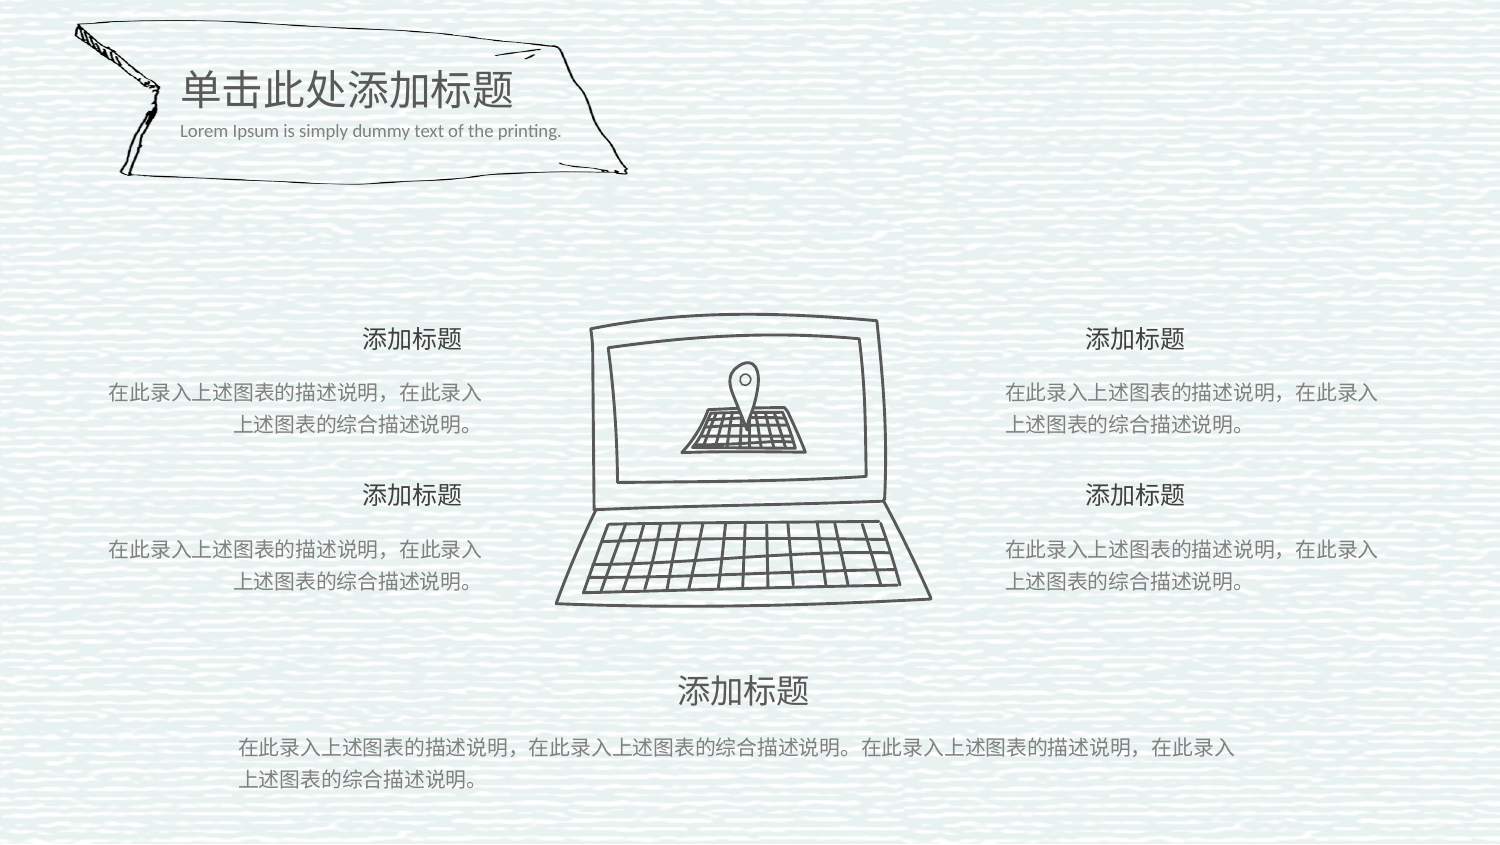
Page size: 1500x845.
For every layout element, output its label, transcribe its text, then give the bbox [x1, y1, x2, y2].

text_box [555, 606, 932, 610]
picture [49, 0, 651, 254]
text_box 添加标题 [559, 664, 928, 716]
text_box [88, 315, 1399, 598]
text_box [555, 309, 932, 314]
text_box 在此录入上述图表的描述说明，在此录入上述图表的综合描述说明。在此录入上述图表的描述说明，在此录入上述图表的综合描述说明。 [227, 721, 1261, 830]
